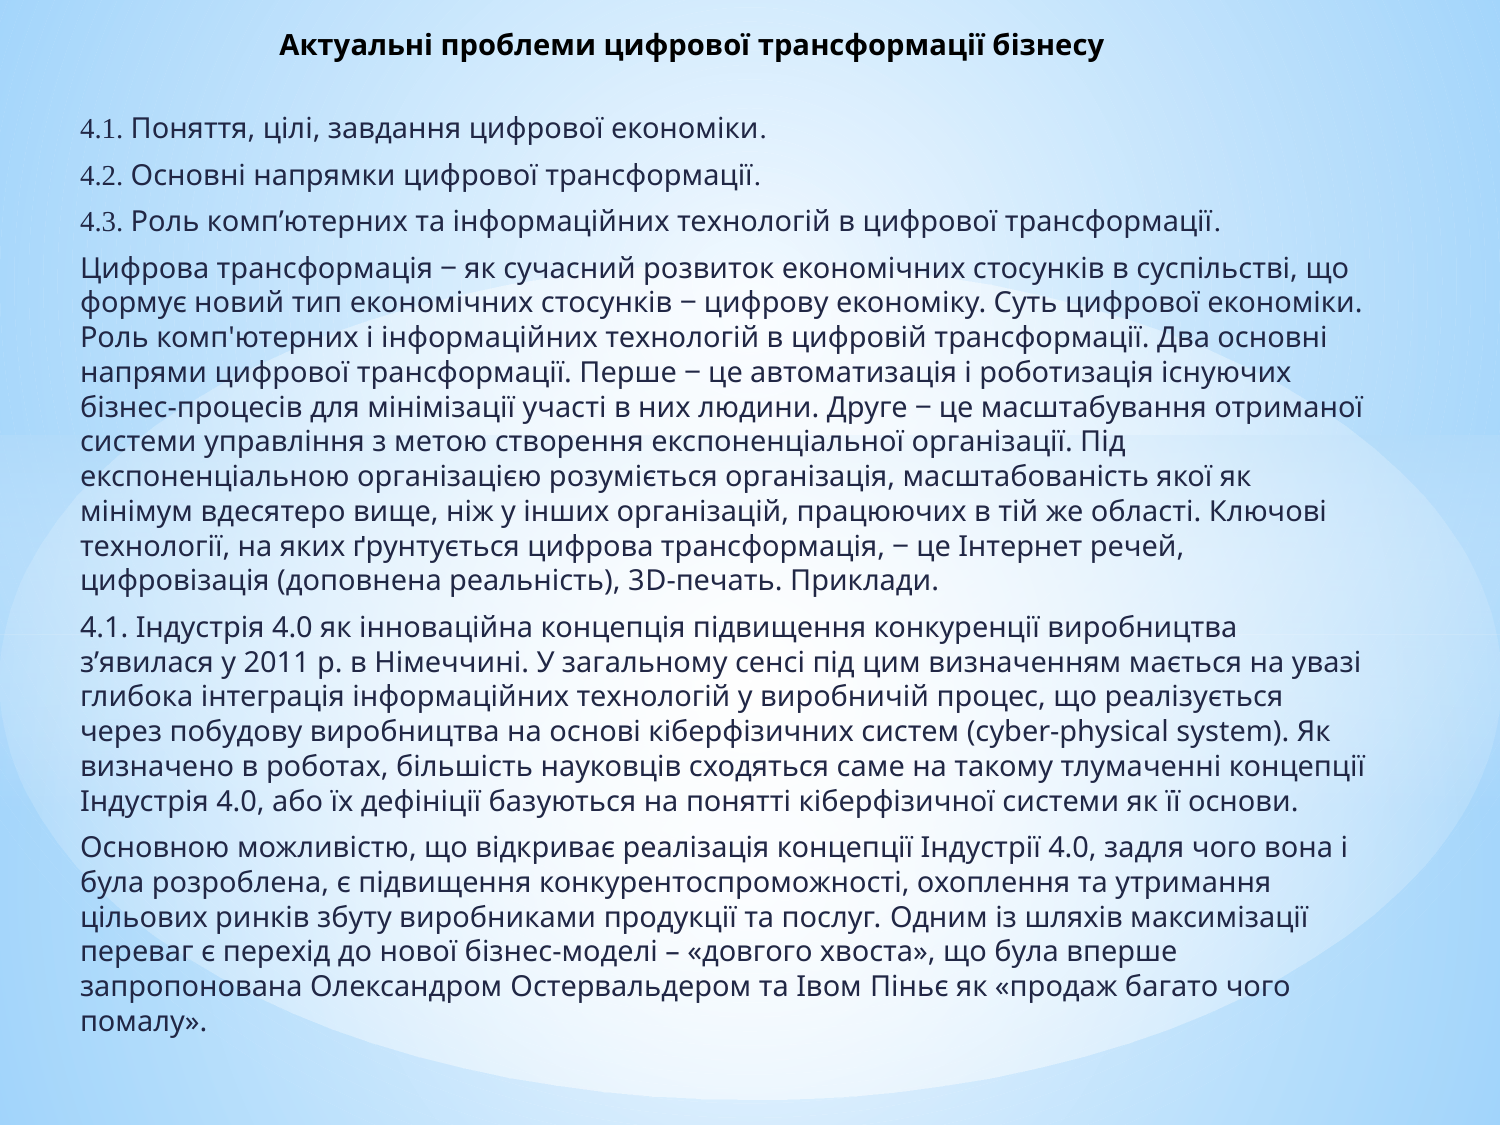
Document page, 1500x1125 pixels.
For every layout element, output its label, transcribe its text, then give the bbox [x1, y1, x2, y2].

subtitle 4.1. Поняття, цілі, завдання цифрової економіки. 4.2. Основні напрямки цифрової трансформації. 4.3. Роль комп’ютерних та інформаційних технологій в цифрової трансформації. Цифрова трансформація ‒ як сучасний розвиток економічних стосунків в суспільстві, що формує новий тип економічних стосунків ‒ цифрову економіку. Суть цифрової економіки. Роль комп'ютерних і інформаційних технологій в цифровій трансформації. Два основні напрями цифрової трансформації. Перше ‒ це автоматизація і роботизація існуючих бізнес-процесів для мінімізації участі в них людини. Друге ‒ це масштабування отриманої системи управління з метою створення експоненціальної організації. Під експоненціальною організацією розуміється організація, масштабованість якої як мінімум вдесятеро вище, ніж у інших організацій, працюючих в тій же області. Ключові технології, на яких ґрунтується цифрова трансформація, ‒ це Інтернет речей, цифровізація (доповнена реальність), 3D-печать. Приклади. 4.1. Індустрія 4.0 як інноваційна концепція підвищення конкуренції виробництва з’явилася у 2011 р. в Німеччині. У загальному сенсі під цим визначенням мається на увазі глибока інтеграція інформаційних технологій у виробничій процес, що реалізується через побудову виробництва на основі кіберфізичних систем (cyber-physical system). Як визначено в роботах, більшість науковців сходяться саме на такому тлумаченні концепції Індустрія 4.0, або їх дефініції базуються на понятті кіберфізичної системи як її основи. Основною можливістю, що відкриває реалізація концепції Індустрії 4.0, задля чого вона і була розроблена, є підвищення конкурентоспроможності, охоплення та утримання цільових ринків збуту виробниками продукції та послуг. Одним із шляхів максимізації переваг є перехід до нової бізнес-моделі – «довгого хвоста», що була вперше запропонована Олександром Остервальдером та Івом Піньє як «продаж багато чого помалу». [64, 101, 1388, 1071]
title Актуальні проблеми цифрової трансформації бізнесу [88, 19, 1266, 92]
